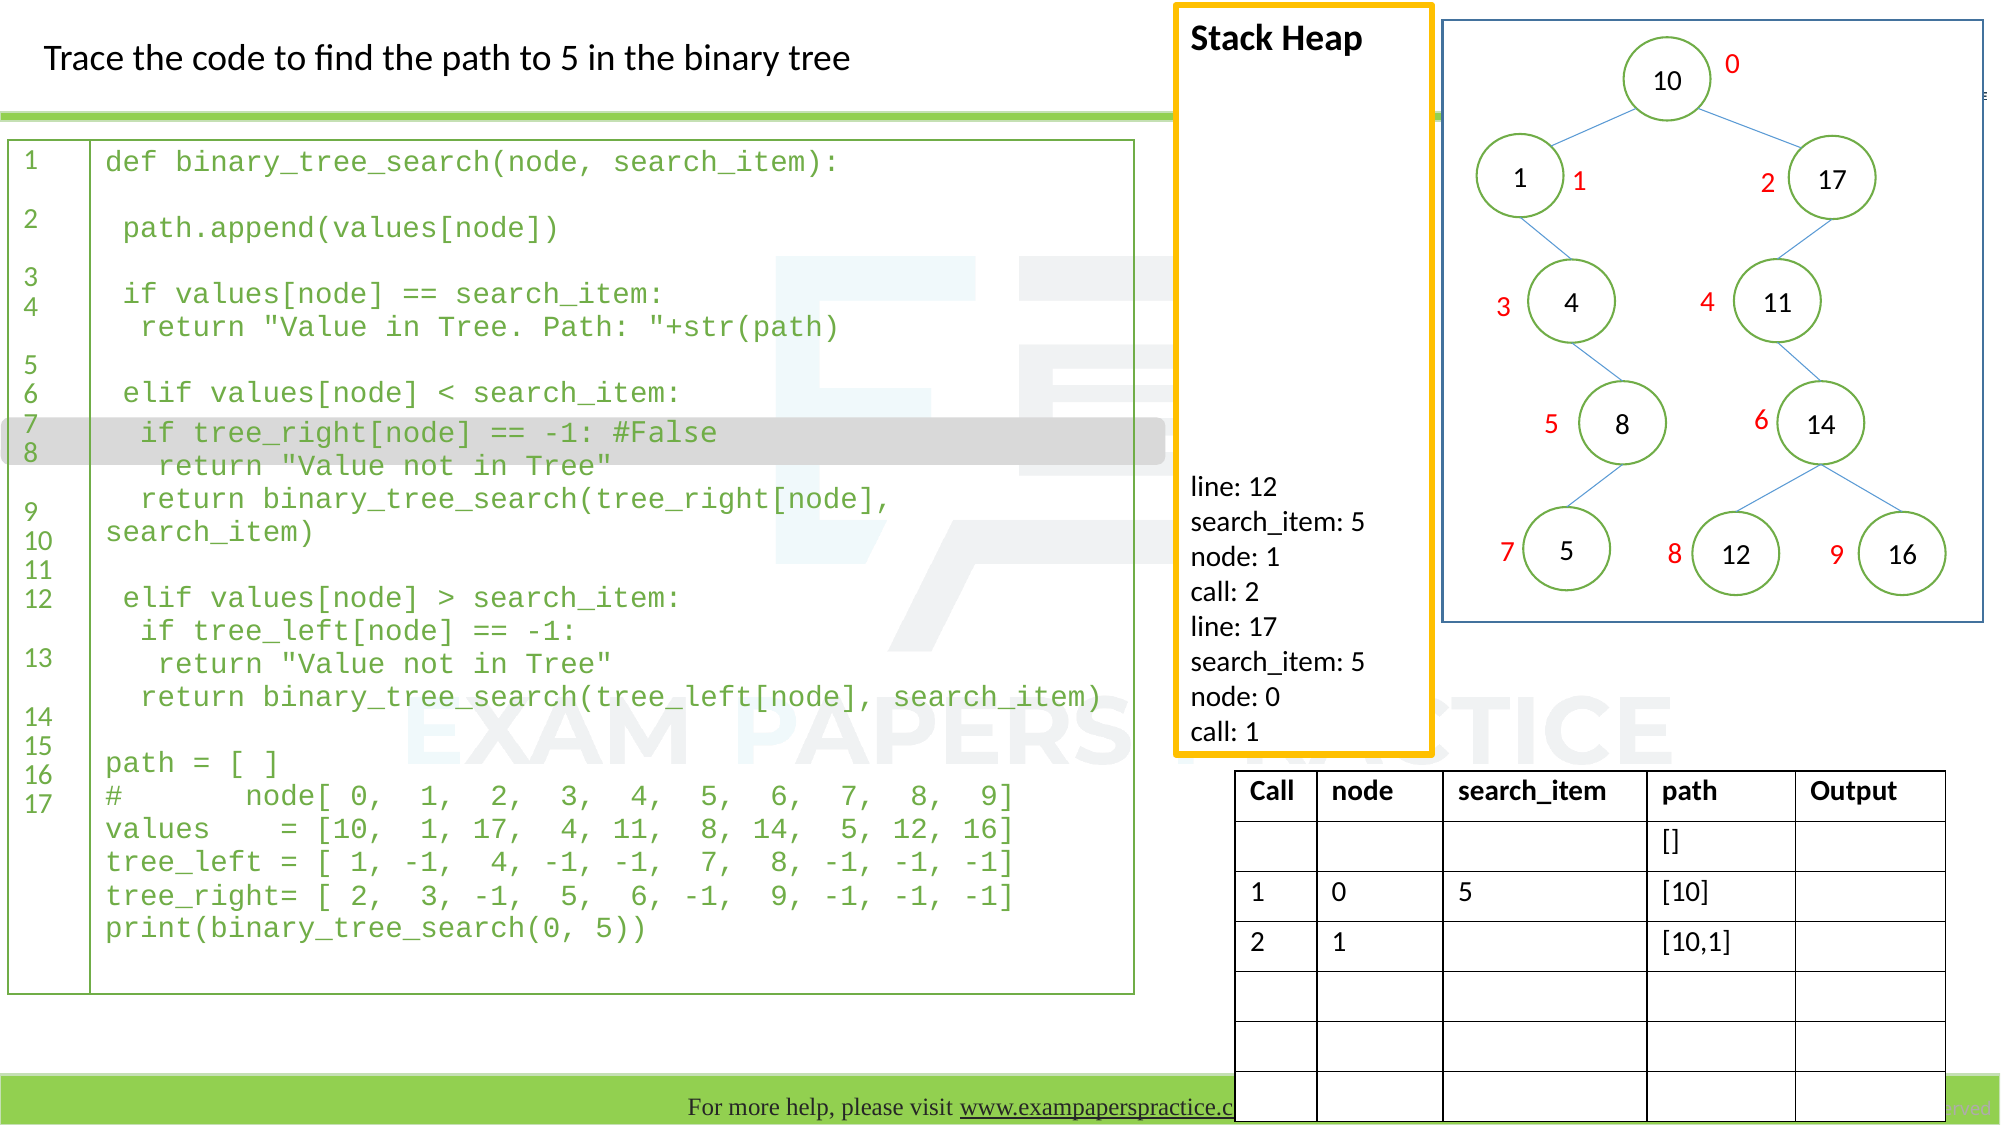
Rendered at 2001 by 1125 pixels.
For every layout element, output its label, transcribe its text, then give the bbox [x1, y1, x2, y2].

table_cell [1648, 1072, 1795, 1121]
table_cell [1318, 1072, 1442, 1121]
table_cell 1 [1318, 922, 1442, 971]
table_cell [1318, 1022, 1442, 1071]
table_cell [1444, 972, 1646, 1021]
table_header Call [1236, 772, 1316, 821]
table_cell [1236, 972, 1316, 1021]
table_cell [1796, 972, 1945, 1021]
table_cell [1444, 1022, 1646, 1071]
table_header 1 2 3 4 5 6 7 8 9 10 11 12 13 14 15 16 17 [9, 141, 89, 993]
table_cell [] [1648, 822, 1795, 871]
table_cell [1444, 1072, 1646, 1121]
table_header def binary_tree_search(node, search_item): path.append(values[node]) if values[node] == search_item: return "Value in Tree. Path: "+str(path) elif values[node] < search_item: if tree_right[node] == -1: #False return "Value not in Tree" return binary_tree_search(tree_right[node], search_item) elif values[node] > search_item: if tree_left[node] == -1: return "Value not in Tree" return binary_tree_search(tree_left[node], search_item) path = [ ] # node[ 0, 1, 2, 3, 4, 5, 6, 7, 8, 9] values = [10, 1, 17, 4, 11, 8, 14, 5, 12, 16] tree_left = [ 1, -1, 4, -1, -1, 7, 8, -1, -1, -1] tree_right= [ 2, 3, -1, 5, 6, -1, 9, -1, -1, -1] print(binary_tree_search(0, 5)) [91, 141, 1133, 993]
table_cell [1796, 1022, 1945, 1071]
table_cell [1648, 1022, 1795, 1071]
table_cell 1 [1236, 872, 1316, 921]
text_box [1442, 20, 1984, 623]
table_cell [10,1] [1648, 922, 1795, 971]
table_cell [1444, 922, 1646, 971]
table_cell [1796, 872, 1945, 921]
text_box Stack Heap line: 12 search_item: 5 node: 1 call: 2 line: 17 search_item: 5 node: 0 call: 1 [1175, 5, 1432, 755]
text_box [0, 417, 7, 465]
table_cell [1318, 822, 1442, 871]
table_cell [1796, 1072, 1945, 1121]
table_cell 5 [1444, 872, 1646, 921]
table_header node [1318, 772, 1442, 821]
table_cell [1236, 822, 1316, 871]
table_cell [1648, 972, 1795, 1021]
table_header search_item [1444, 772, 1646, 821]
table_cell 2 [1236, 922, 1316, 971]
table_cell [1318, 972, 1442, 1021]
text_box [1135, 417, 1166, 465]
table_header Output [1796, 772, 1945, 821]
table_cell [10] [1648, 872, 1795, 921]
table_cell [1796, 922, 1945, 971]
table_header path [1648, 772, 1795, 821]
table_cell [1796, 822, 1945, 871]
table_cell 0 [1318, 872, 1442, 921]
text_box Trace the code to find the path to 5 in the binary tree [28, 25, 1072, 86]
table_cell [1236, 1022, 1316, 1071]
table_cell [1444, 822, 1646, 871]
table_cell [1236, 1072, 1316, 1121]
